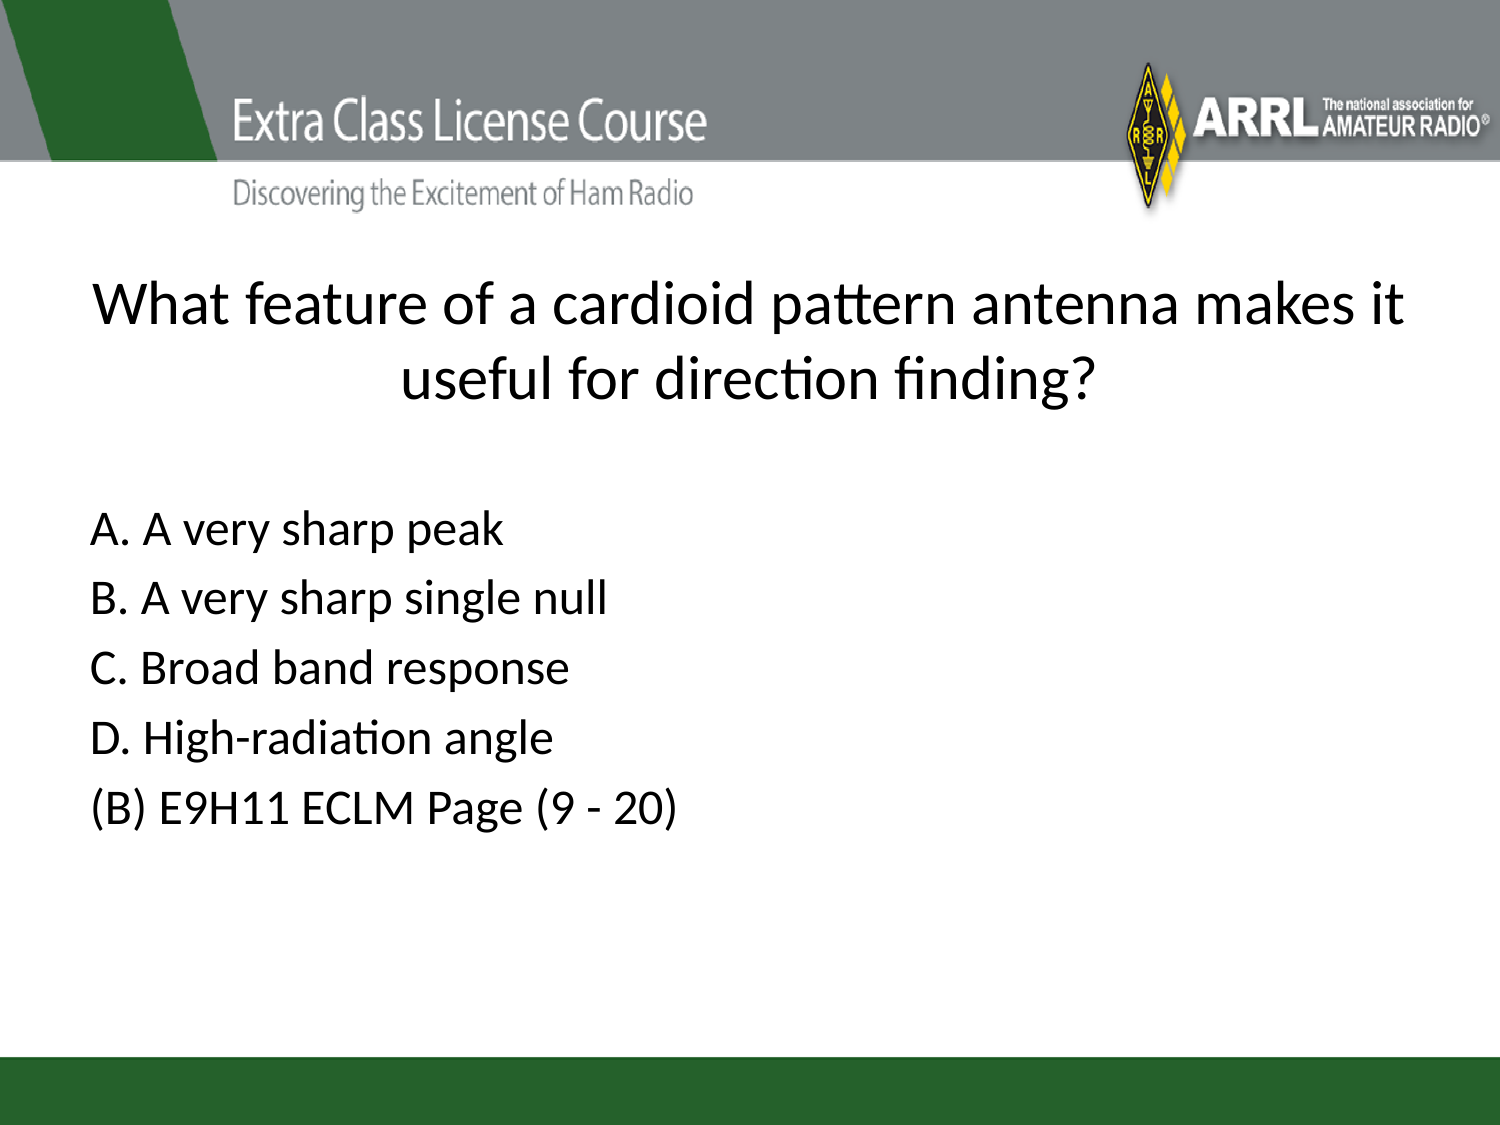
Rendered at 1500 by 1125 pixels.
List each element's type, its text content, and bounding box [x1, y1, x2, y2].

title What feature of a cardioid pattern antenna makes it useful for direction finding? [75, 254, 1425, 435]
picture [0, 0, 1500, 1125]
list A. A very sharp peak B. A very sharp single null C. Broad band response D. High-radiation angle (B) E9H11 ECLM Page (9 - 20) [75, 487, 1425, 1005]
